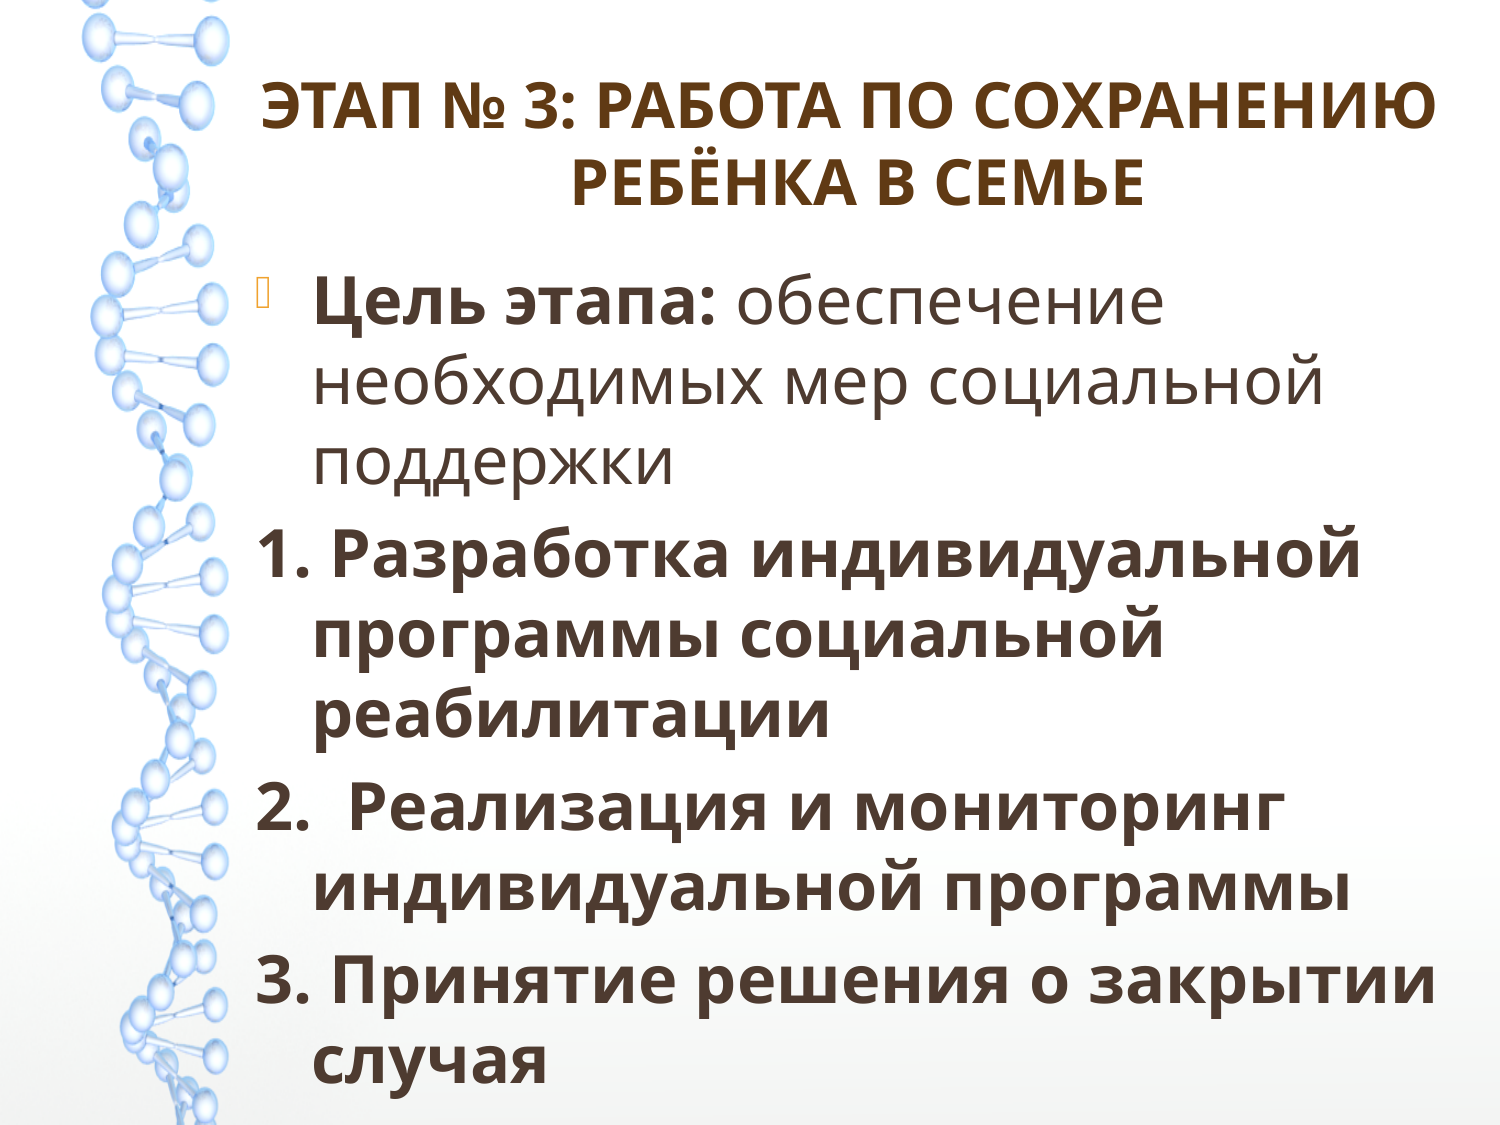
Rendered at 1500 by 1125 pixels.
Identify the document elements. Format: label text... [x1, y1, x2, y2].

picture [0, 0, 1500, 1125]
text_box Цель этапа: обеспечение необходимых мер социальной поддержки 1. Разработка индивидуальной программы социальной реабилитации 2. Реализация и мониторинг индивидуальной программы 3. Принятие решения о закрытии случая [240, 250, 1477, 933]
text_box Этап № 3: Работа по сохранению ребёнка в семье [224, 35, 1475, 248]
